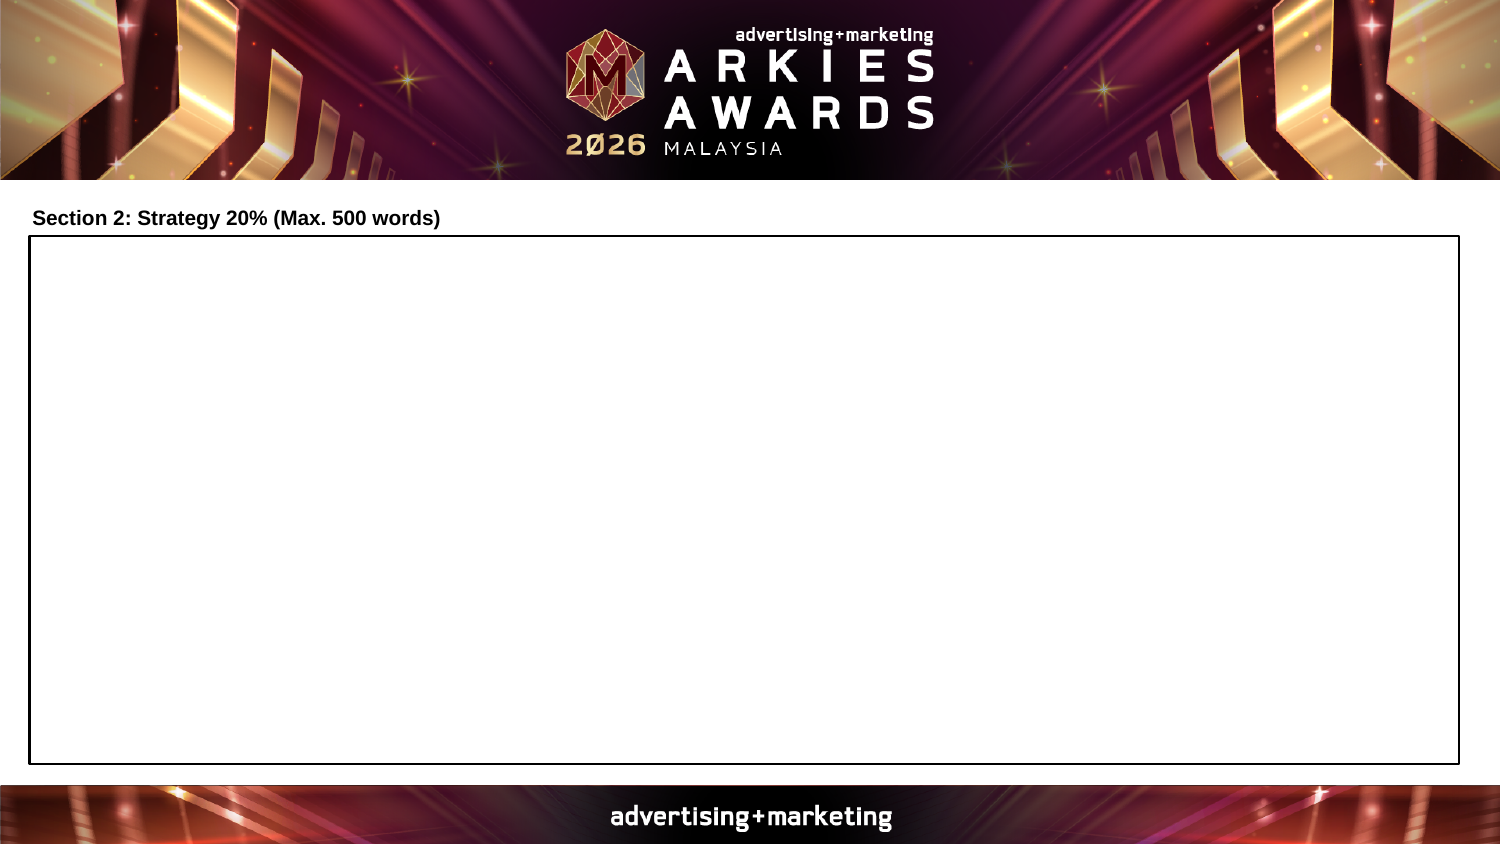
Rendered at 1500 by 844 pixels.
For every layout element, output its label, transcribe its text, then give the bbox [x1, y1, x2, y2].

text_box [29, 236, 1459, 765]
text_box Section 2: Strategy 20% (Max. 500 words) [17, 197, 863, 237]
picture [0, 0, 1500, 844]
